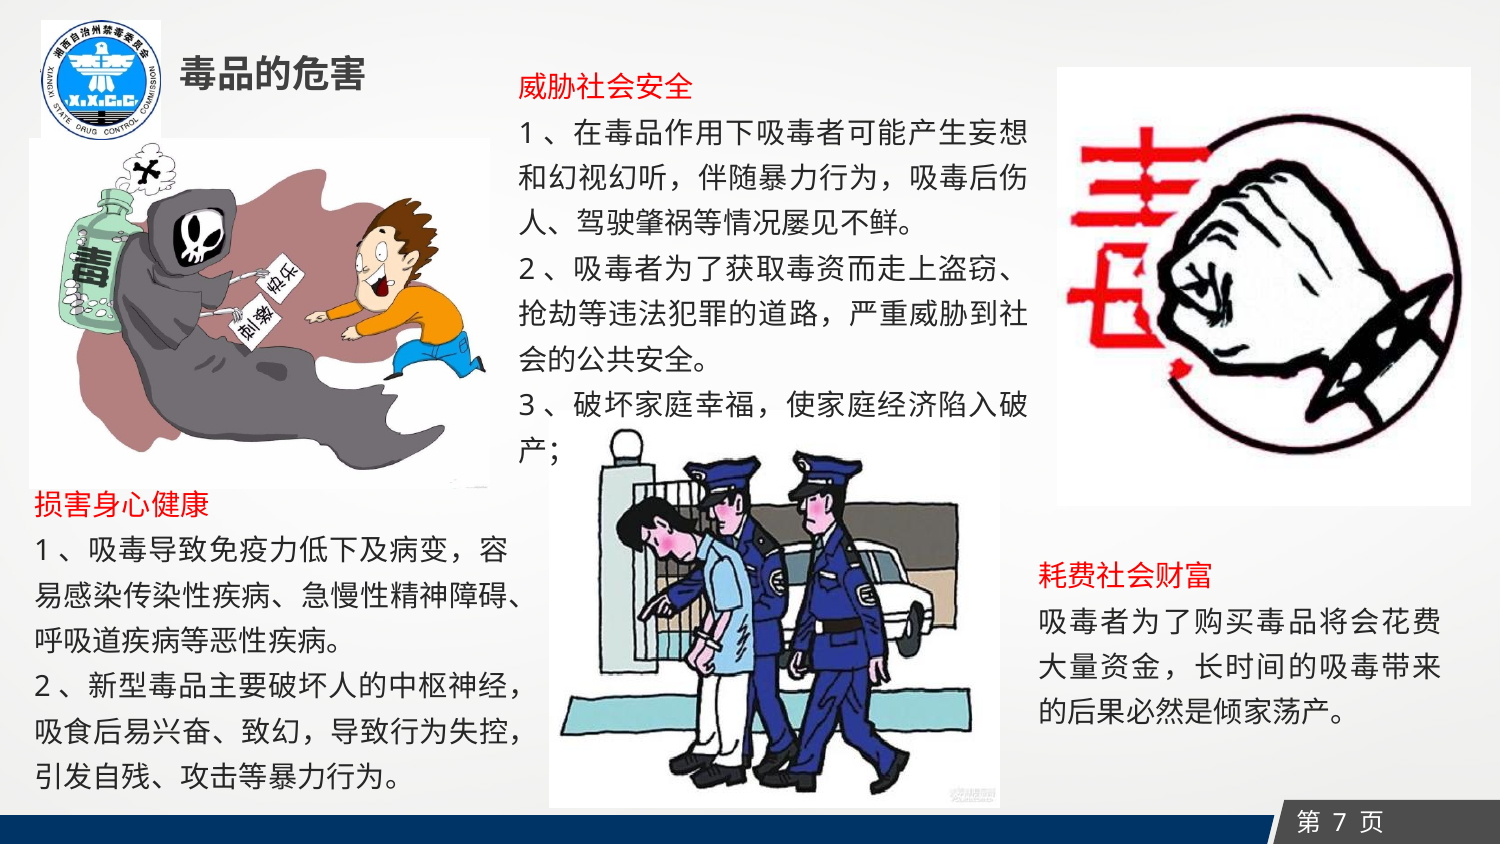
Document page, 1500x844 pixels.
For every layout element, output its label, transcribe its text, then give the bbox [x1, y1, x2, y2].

text_box 毒品的危害 [166, 43, 650, 103]
picture [0, 0, 1500, 844]
text_box 损害身心健康 1、吸毒导致免疫力低下及病变，容易感染传染性疾病、急慢性精神障碍、呼吸道疾病等恶性疾病。 2、新型毒品主要破坏人的中枢神经，吸食后易兴奋、致幻，导致行为失控，引发自残、攻击等暴力行为。 [17, 480, 526, 789]
text_box 耗费社会财富 吸毒者为了购买毒品将会花费大量资金，长时间的吸毒带来的后果必然是倾家荡产。 [1021, 539, 1459, 736]
text_box 威胁社会安全 1、在毒品作用下吸毒者可能产生妄想和幻视幻听，伴随暴力行为，吸毒后伤人、驾驶肇祸等情况屡见不鲜。 2、吸毒者为了获取毒资而走上盗窃、抢劫等违法犯罪的道路，严重威胁到社会的公共安全。 3、破坏家庭幸福，使家庭经济陷入破产； [501, 67, 1046, 458]
